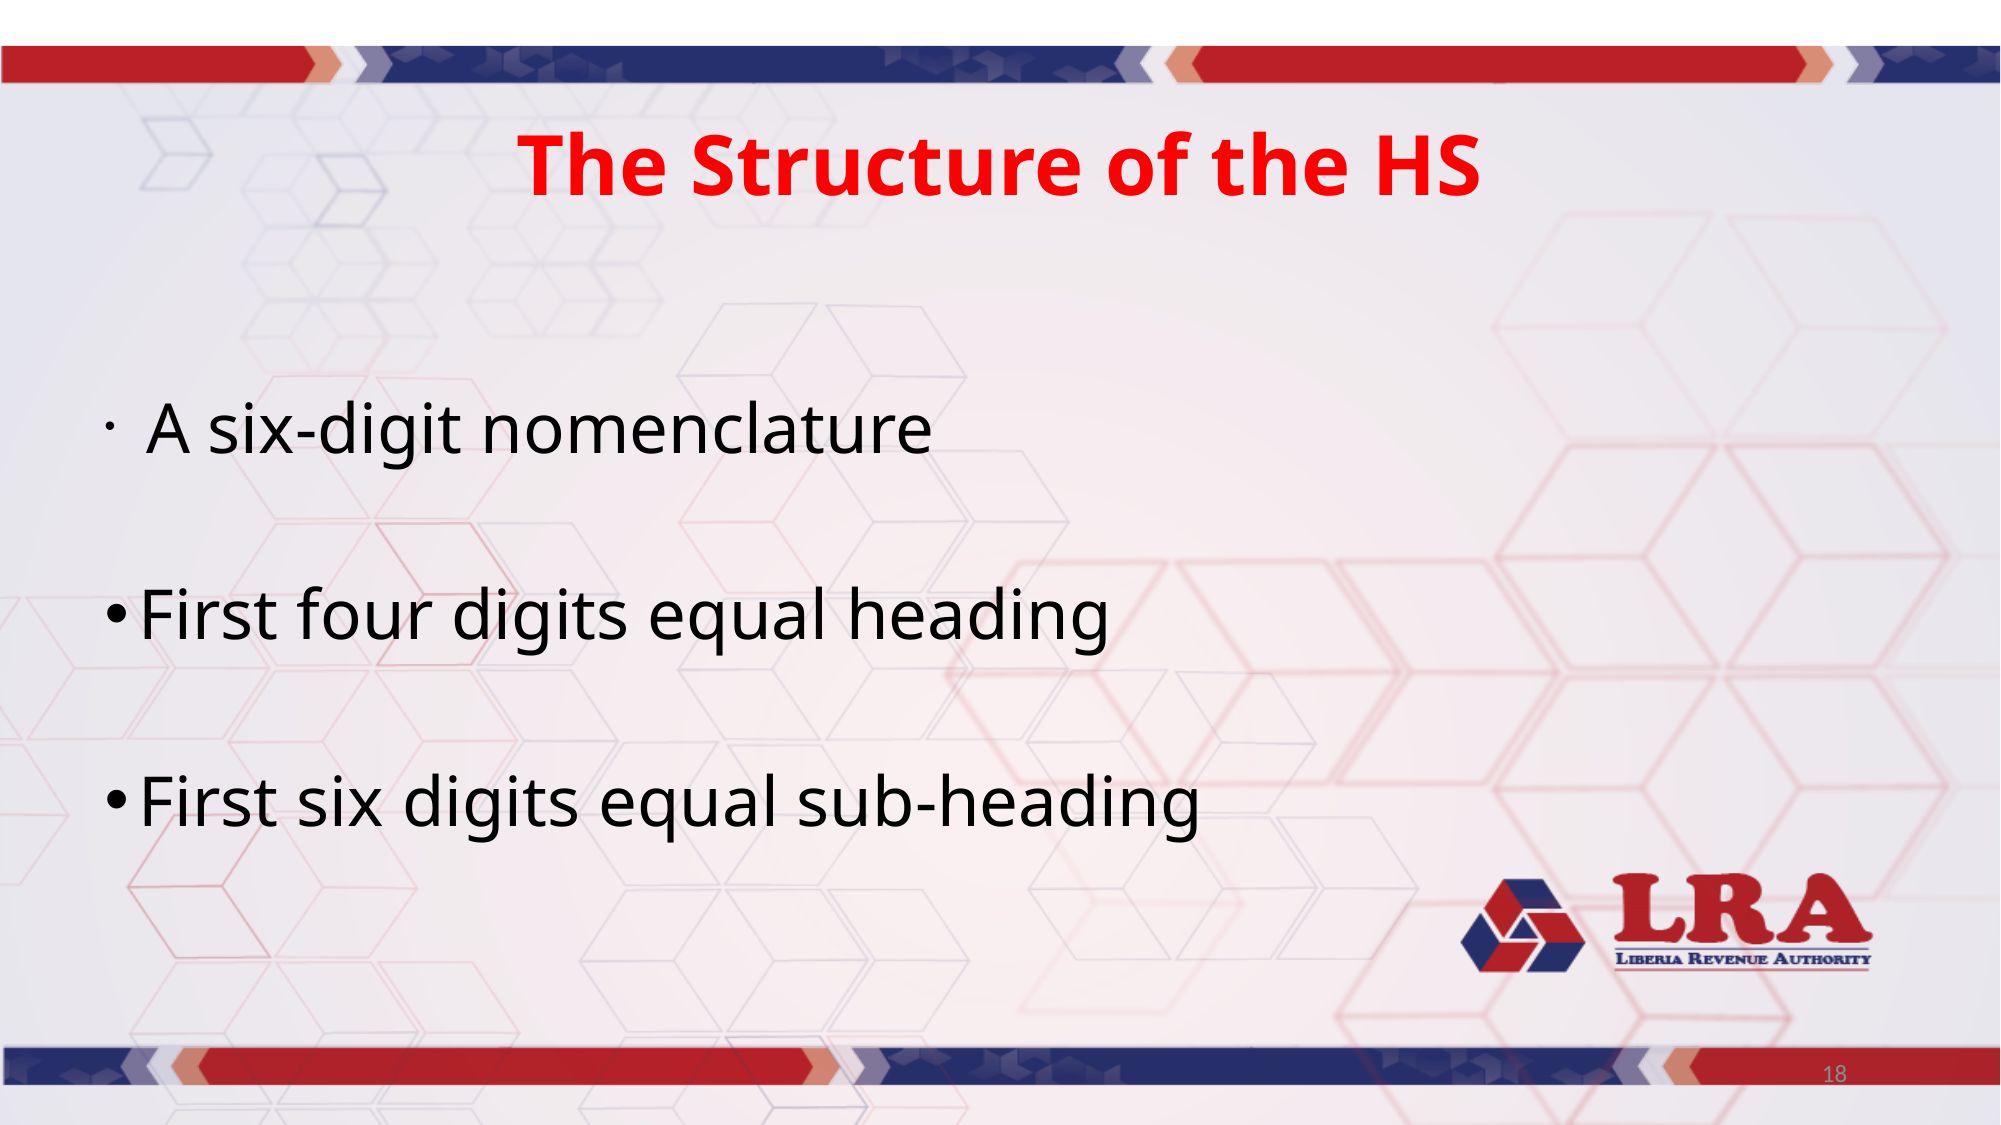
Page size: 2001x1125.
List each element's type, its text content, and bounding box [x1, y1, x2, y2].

list A six-digit nomenclature First four digits equal heading First six digits equal sub-heading [89, 277, 1863, 1086]
slide_number 18 [1412, 1042, 1863, 1103]
title The Structure of the HS [137, 59, 1863, 277]
picture [0, 0, 2001, 1125]
